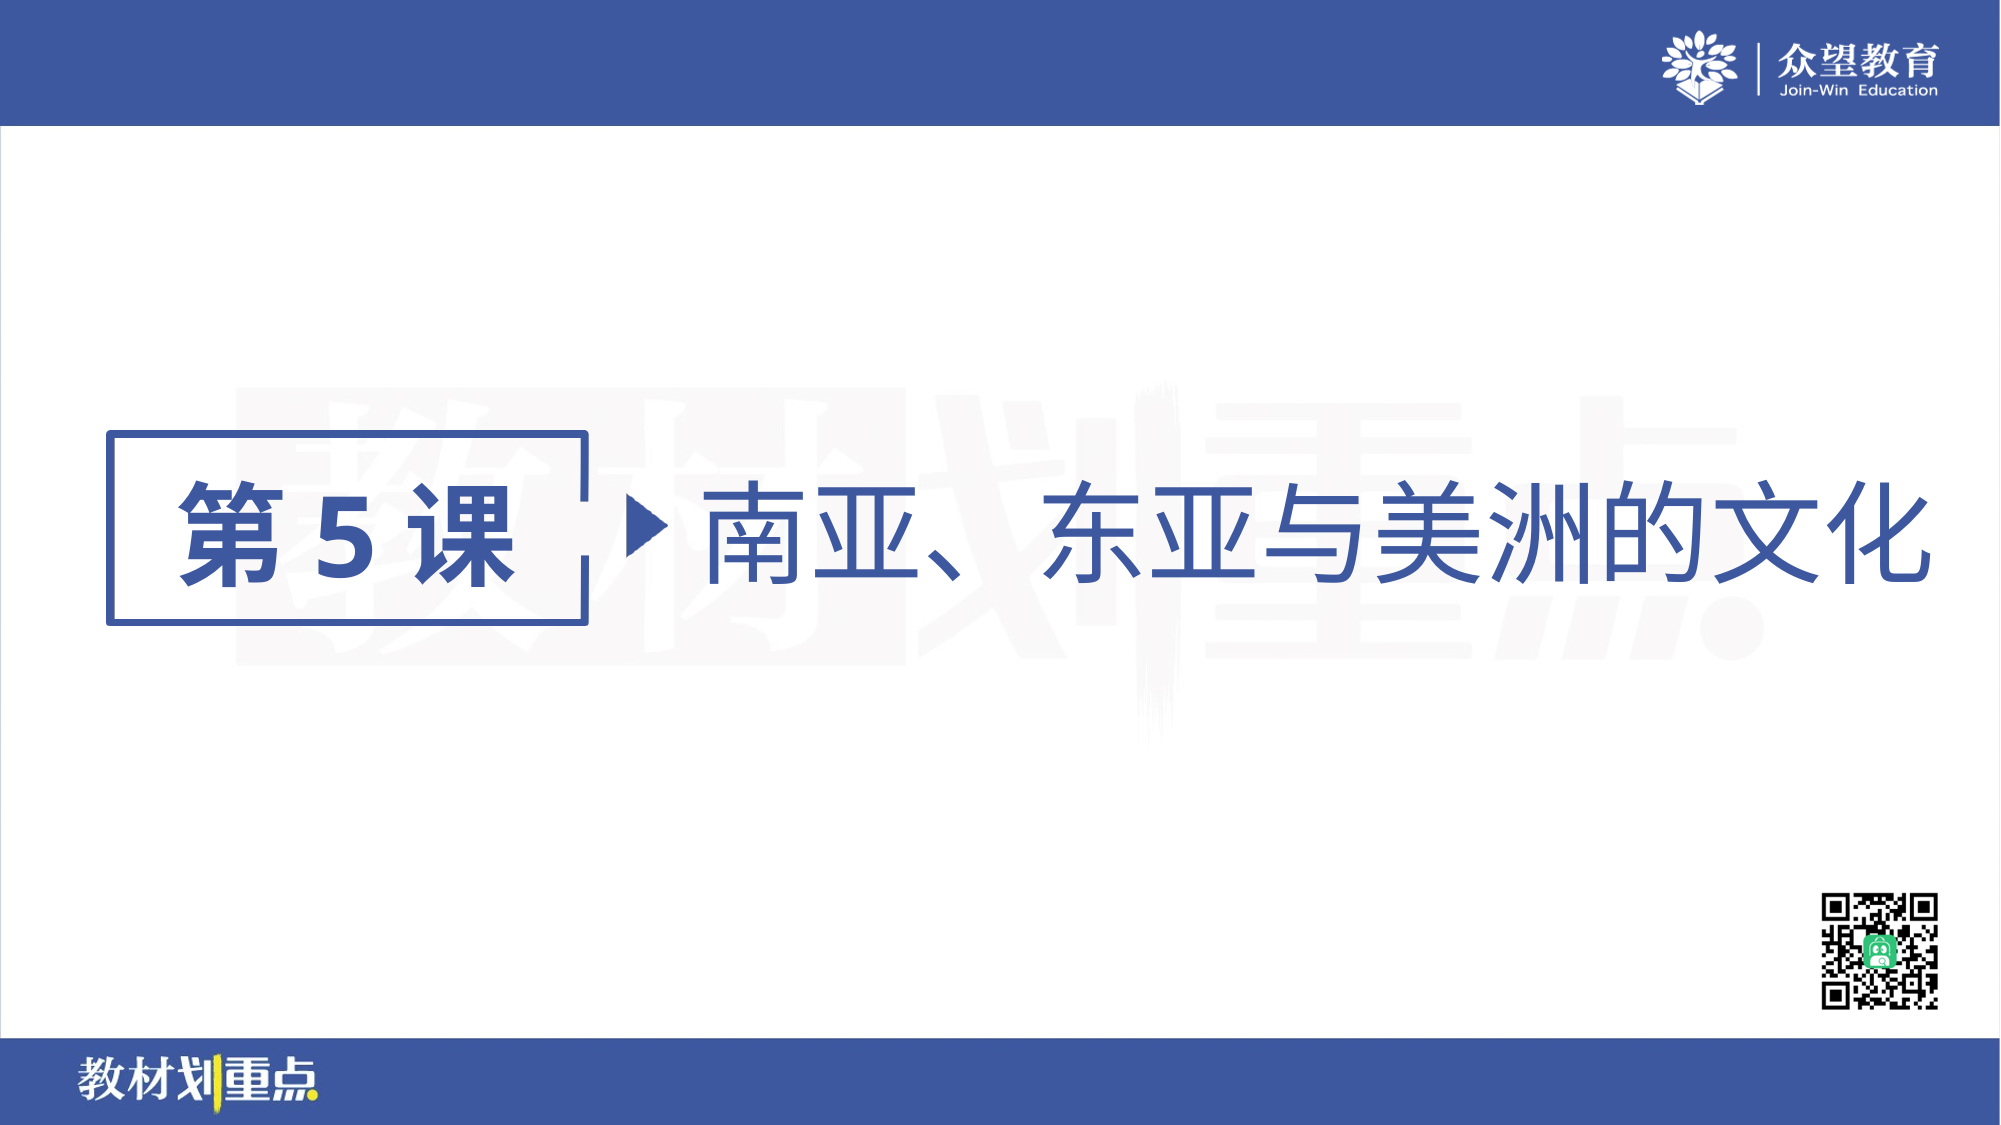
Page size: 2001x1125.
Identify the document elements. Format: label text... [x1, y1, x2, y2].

text_box 南亚、东亚与美洲的文化 [697, 371, 1997, 686]
picture [0, 0, 2000, 1125]
text_box 第5课 [106, 626, 585, 632]
